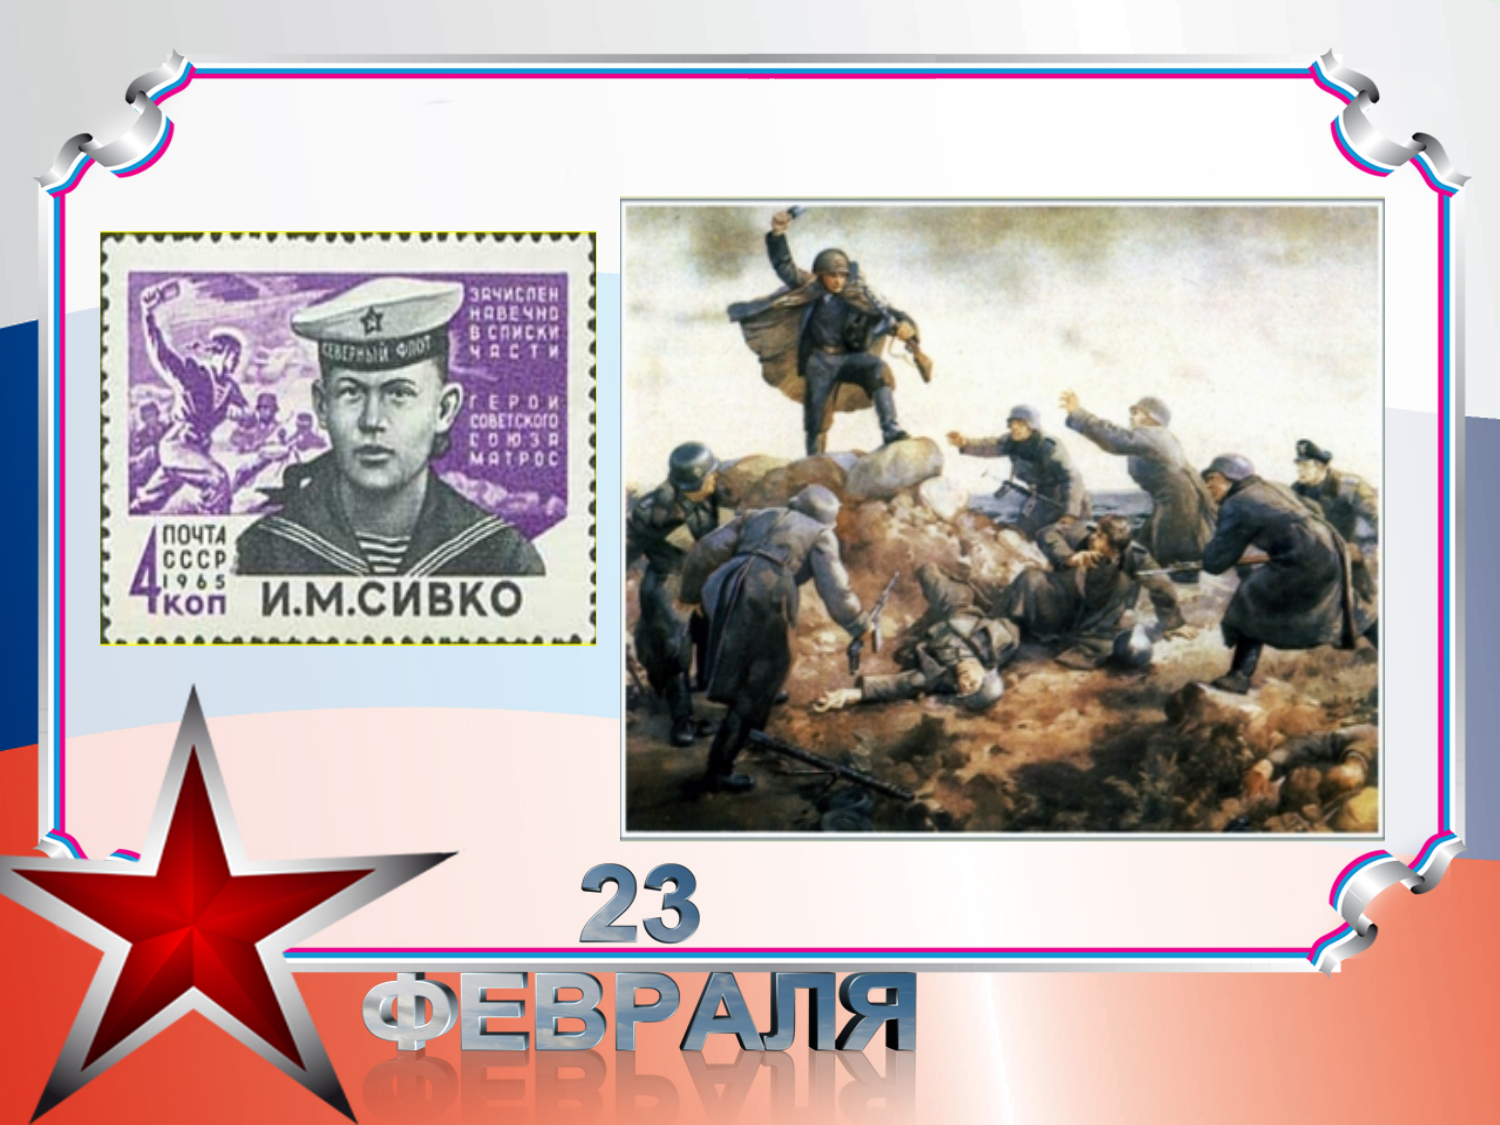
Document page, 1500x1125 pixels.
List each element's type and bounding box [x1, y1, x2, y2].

list [619, 196, 1386, 842]
picture [0, 0, 1500, 1125]
